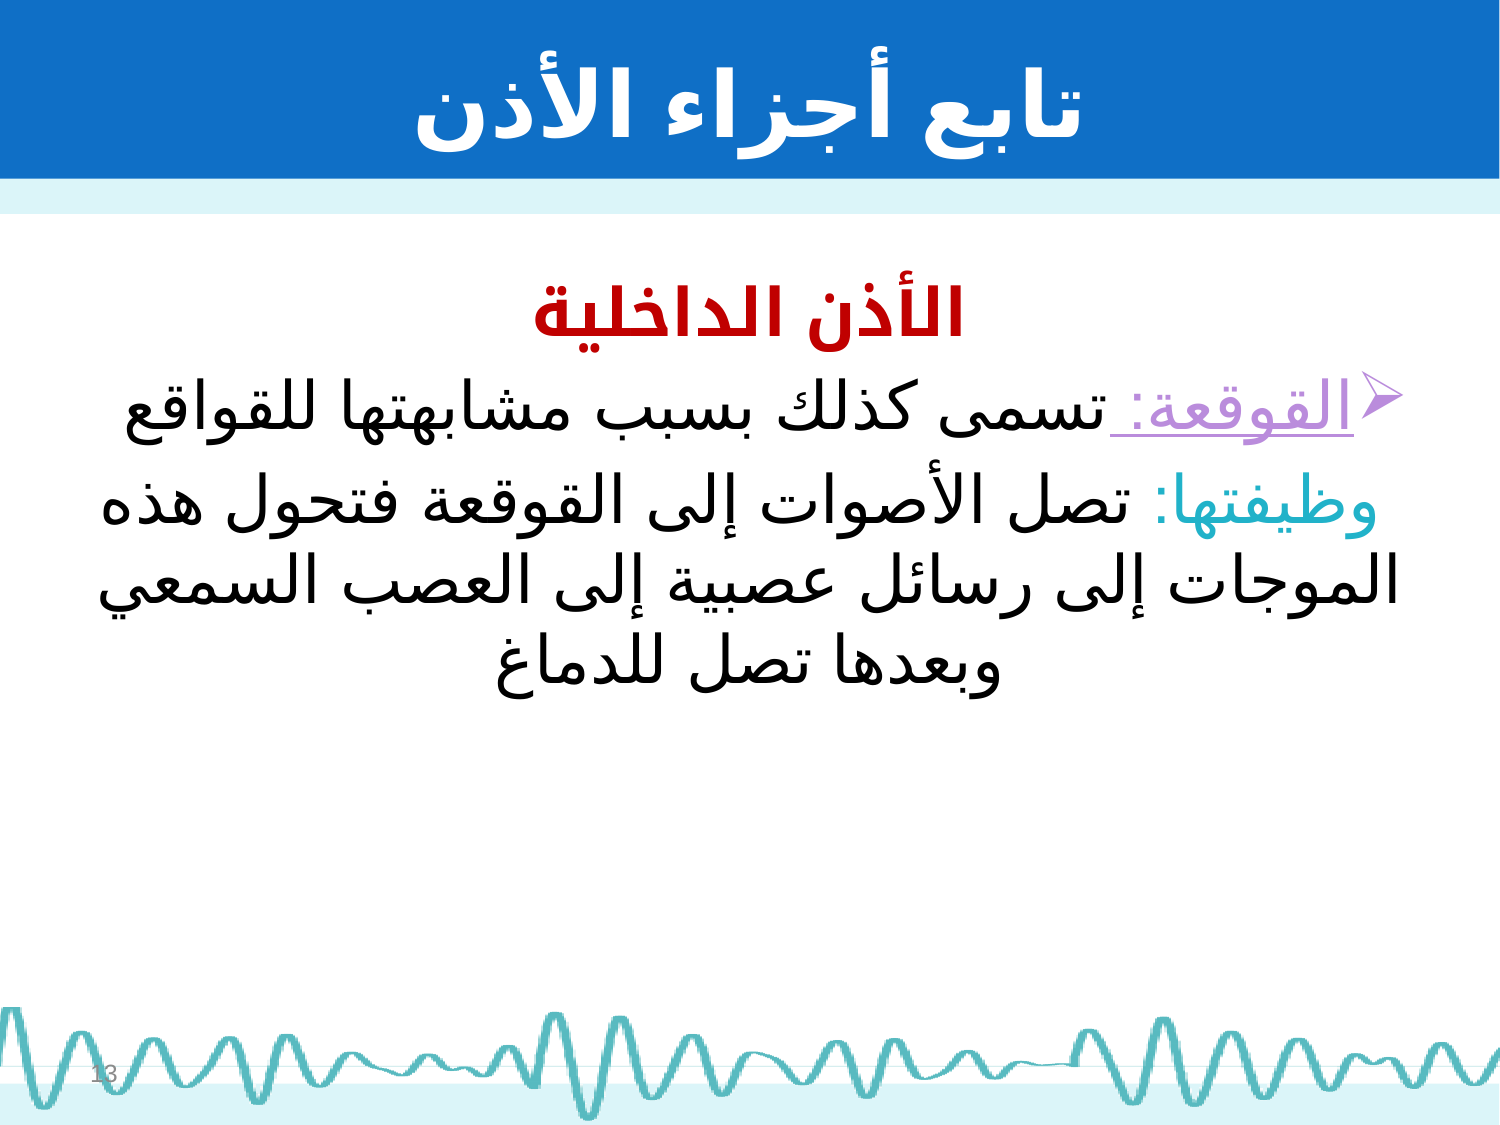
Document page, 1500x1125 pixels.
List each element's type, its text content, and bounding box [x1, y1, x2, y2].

slide_number 13 [75, 1042, 425, 1103]
list الأذن الداخلية القوقعة: تسمى كذلك بسبب مشابهتها للقواقع وظيفتها: تصل الأصوات إلى القوقعة فتحول هذه الموجات إلى رسائل عصبية إلى العصب السمعي وبعدها تصل للدماغ [75, 262, 1425, 1005]
title تابع أجزاء الأذن [75, 7, 1425, 195]
